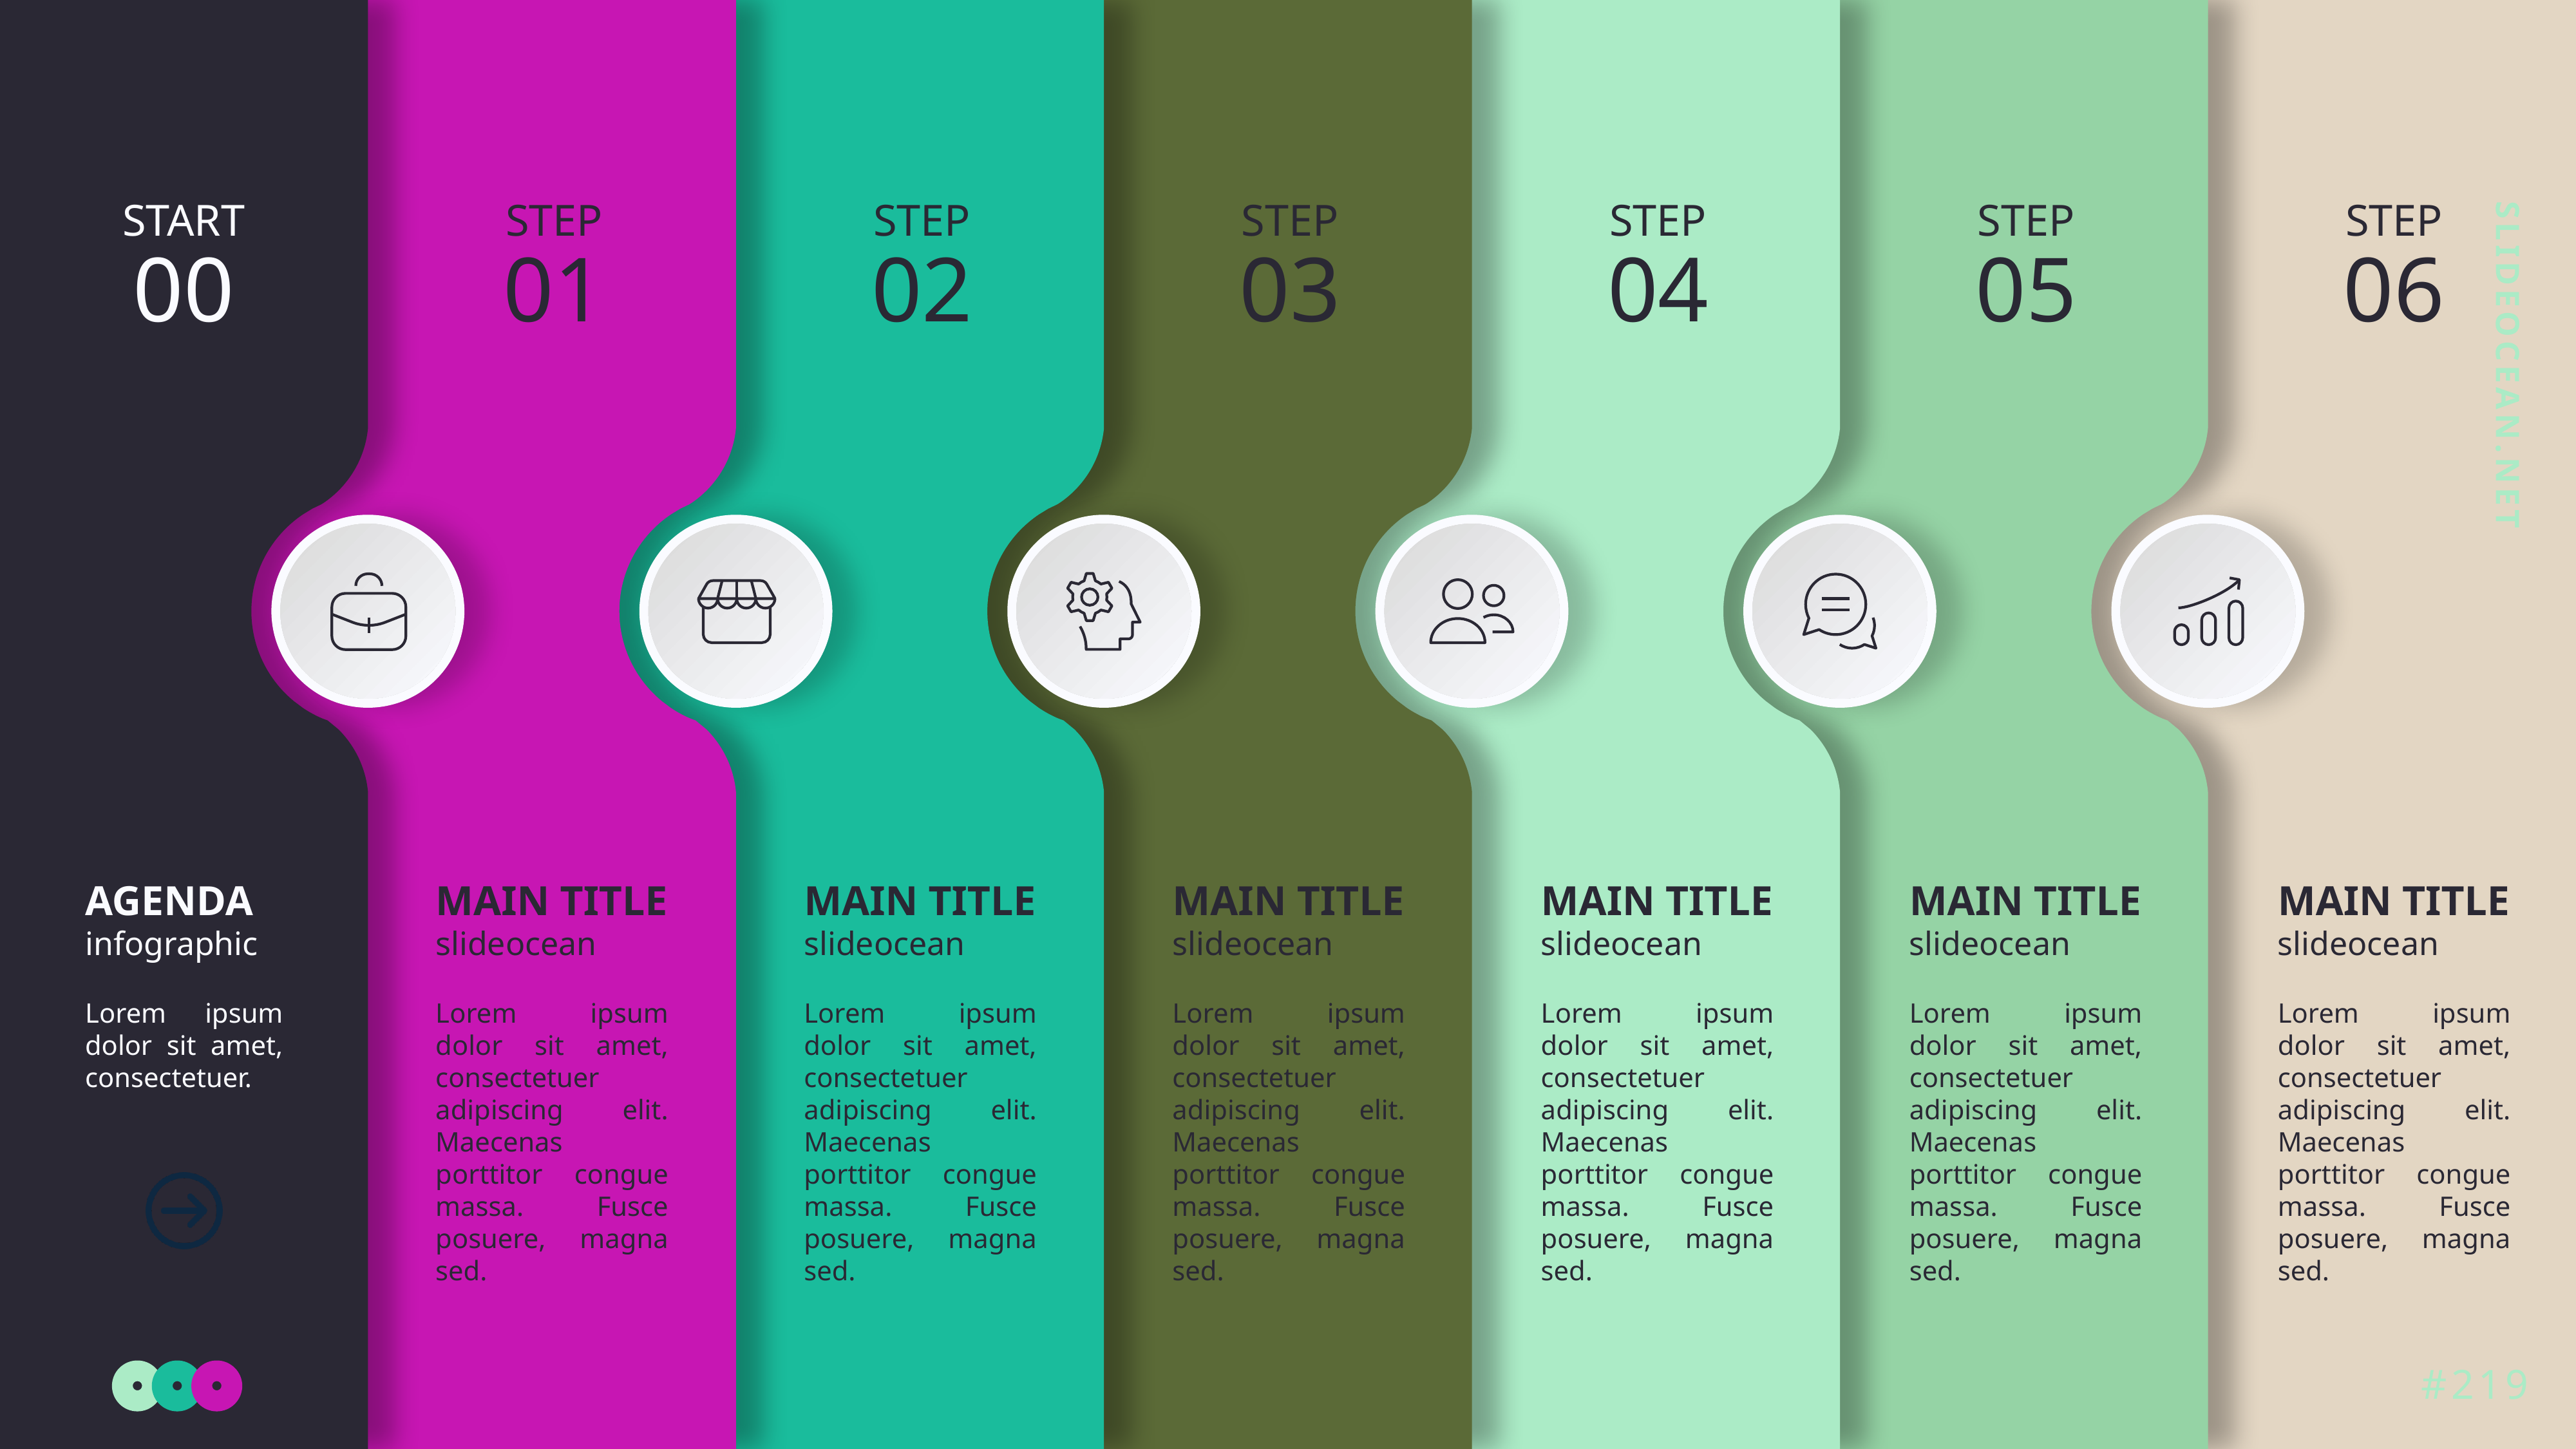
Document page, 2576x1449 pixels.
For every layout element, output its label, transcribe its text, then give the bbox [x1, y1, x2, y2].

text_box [468, 187, 640, 345]
text_box #219 [2385, 1359, 2529, 1408]
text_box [270, 514, 465, 708]
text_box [1162, 869, 1416, 1262]
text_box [1573, 187, 1744, 345]
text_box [639, 514, 833, 708]
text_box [426, 869, 679, 1262]
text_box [1531, 869, 1784, 1262]
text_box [1375, 514, 1569, 708]
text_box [1940, 187, 2112, 345]
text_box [1743, 514, 1937, 708]
text_box [386, 0, 737, 1449]
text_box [2111, 514, 2305, 708]
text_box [39, 187, 329, 345]
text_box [794, 869, 1047, 1262]
text_box SLIDEOCEAN.NET [2489, 201, 2528, 529]
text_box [1899, 869, 2152, 1262]
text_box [111, 1359, 243, 1412]
picture [135, 1162, 233, 1260]
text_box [837, 187, 1008, 345]
text_box [1857, 0, 2210, 1449]
text_box [2225, 0, 2576, 1449]
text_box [75, 869, 293, 1099]
text_box [0, 0, 369, 1449]
text_box [1489, 0, 1841, 1449]
text_box [1123, 0, 1473, 1449]
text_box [1204, 187, 1376, 345]
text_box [2268, 869, 2521, 1262]
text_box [1007, 514, 1201, 708]
text_box [753, 0, 1105, 1449]
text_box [2308, 187, 2480, 345]
